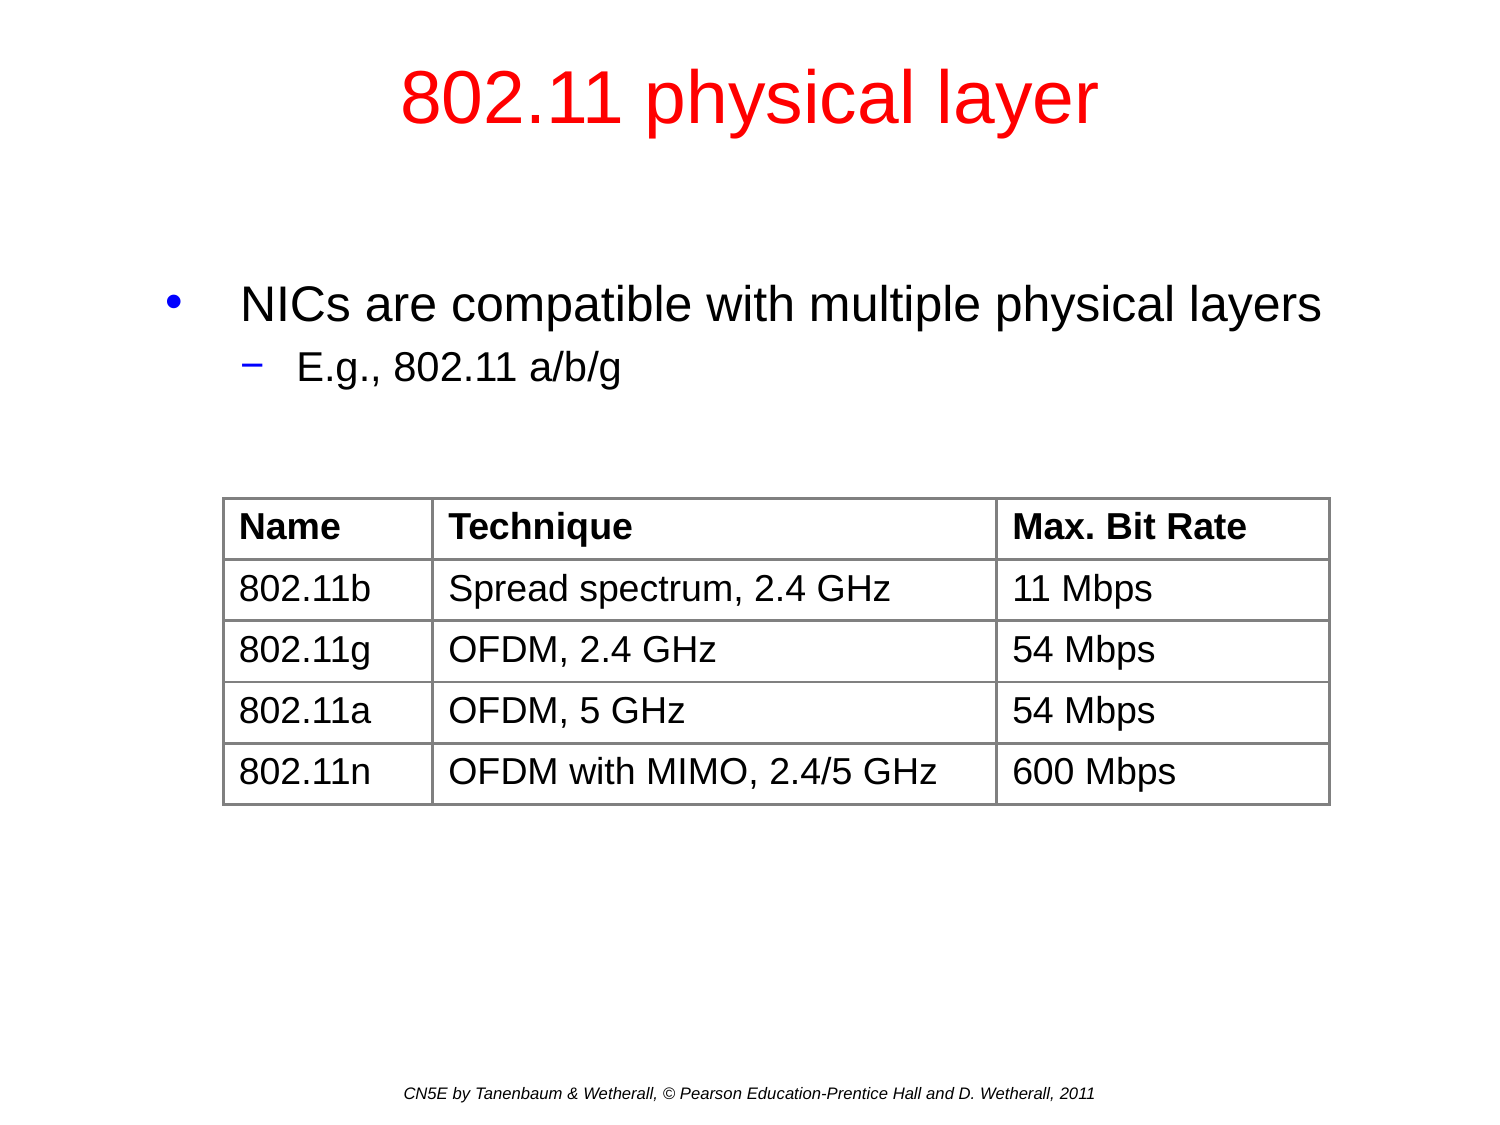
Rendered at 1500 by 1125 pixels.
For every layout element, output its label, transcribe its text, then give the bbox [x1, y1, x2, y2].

title 802.11 physical layer [0, 0, 1500, 188]
table_cell 802.11a [225, 683, 431, 742]
table_header Technique [434, 500, 995, 558]
table_cell 802.11b [225, 561, 431, 619]
list NICs are compatible with multiple physical layers E.g., 802.11 a/b/g [149, 263, 1429, 1020]
table_cell 600 Mbps [998, 745, 1328, 803]
table_cell OFDM, 2.4 GHz [434, 622, 995, 681]
table_header Name [225, 500, 431, 558]
table_cell 802.11g [225, 622, 431, 681]
table_cell OFDM, 5 GHz [434, 683, 995, 742]
table_cell 802.11n [225, 745, 431, 803]
footer CN5E by Tanenbaum & Wetherall, © Pearson Education-Prentice Hall and D. Wetherall, 2011 [0, 1074, 1500, 1125]
table_cell 54 Mbps [998, 622, 1328, 681]
table_cell Spread spectrum, 2.4 GHz [434, 561, 995, 619]
table_cell 54 Mbps [998, 683, 1328, 742]
table_cell 11 Mbps [998, 561, 1328, 619]
table_header Max. Bit Rate [998, 500, 1328, 558]
table_cell OFDM with MIMO, 2.4/5 GHz [434, 745, 995, 803]
